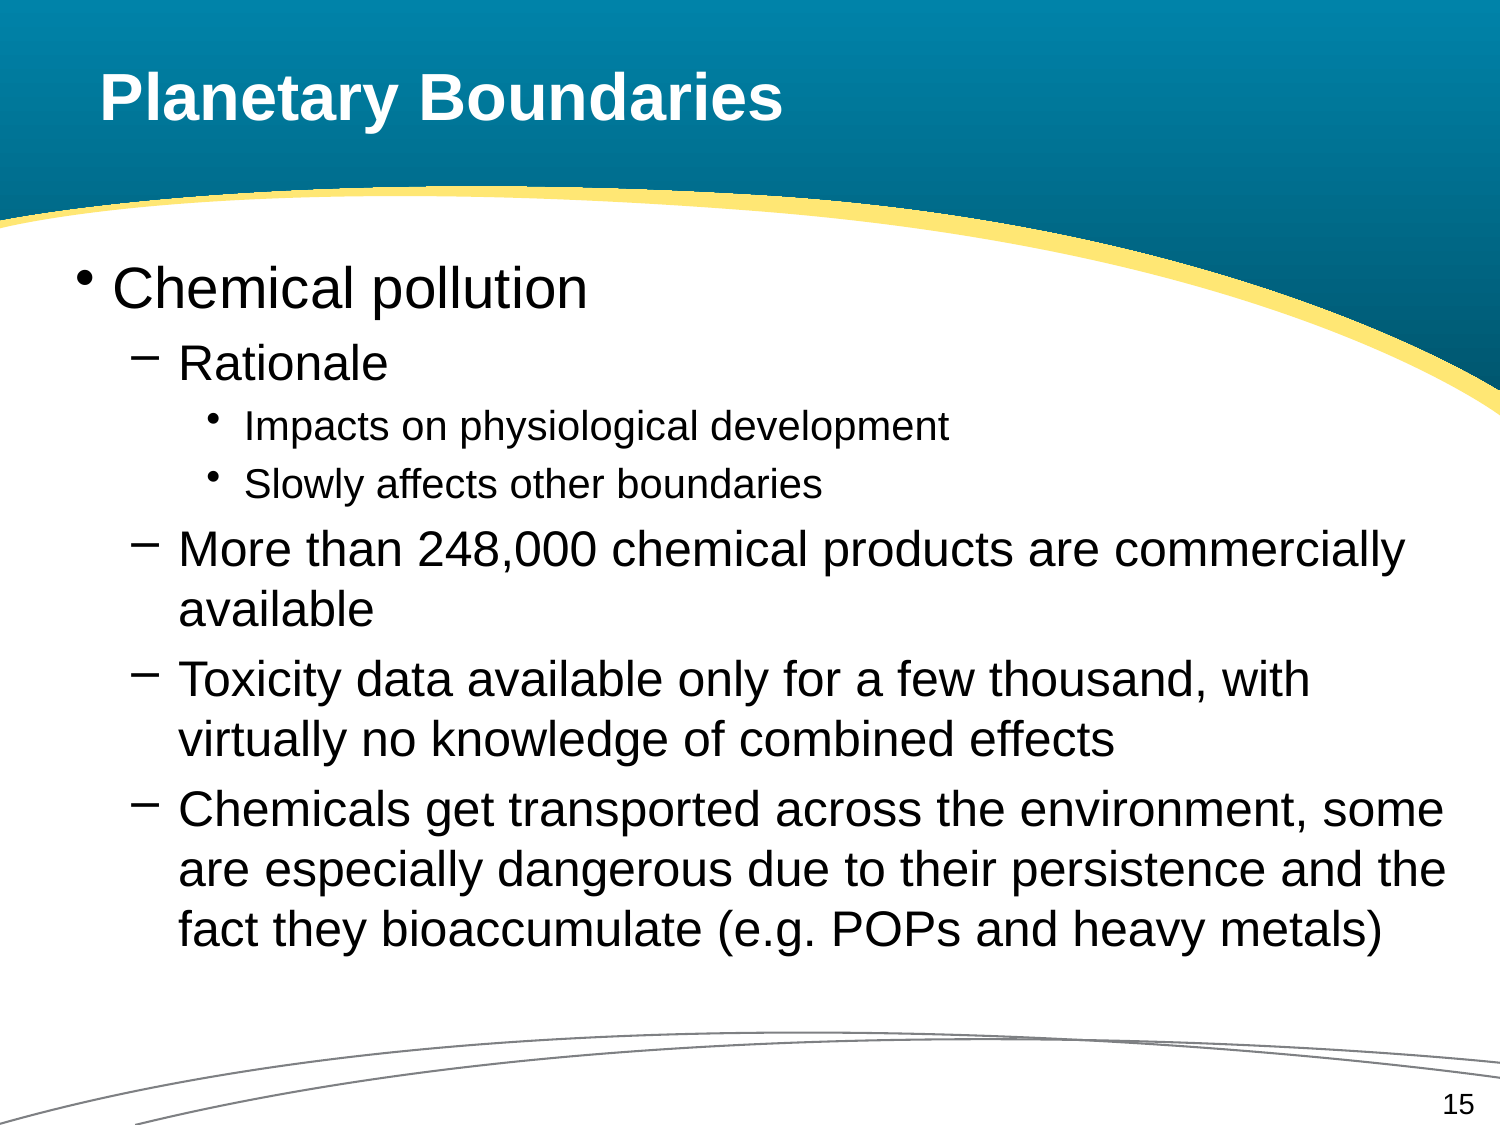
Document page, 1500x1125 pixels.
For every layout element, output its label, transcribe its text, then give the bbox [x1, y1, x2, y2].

text_box Planetary Boundaries [99, 0, 1500, 188]
slide_number 15 [1124, 1084, 1476, 1113]
list Chemical pollution Rationale Impacts on physiological development Slowly affects other boundaries More than 248,000 chemical products are commercially available Toxicity data available only for a few thousand, with virtually no knowledge of combined effects Chemicals get transported across the environment, some are especially dangerous due to their persistence and the fact they bioaccumulate (e.g. POPs and heavy metals) [74, 249, 1476, 1038]
